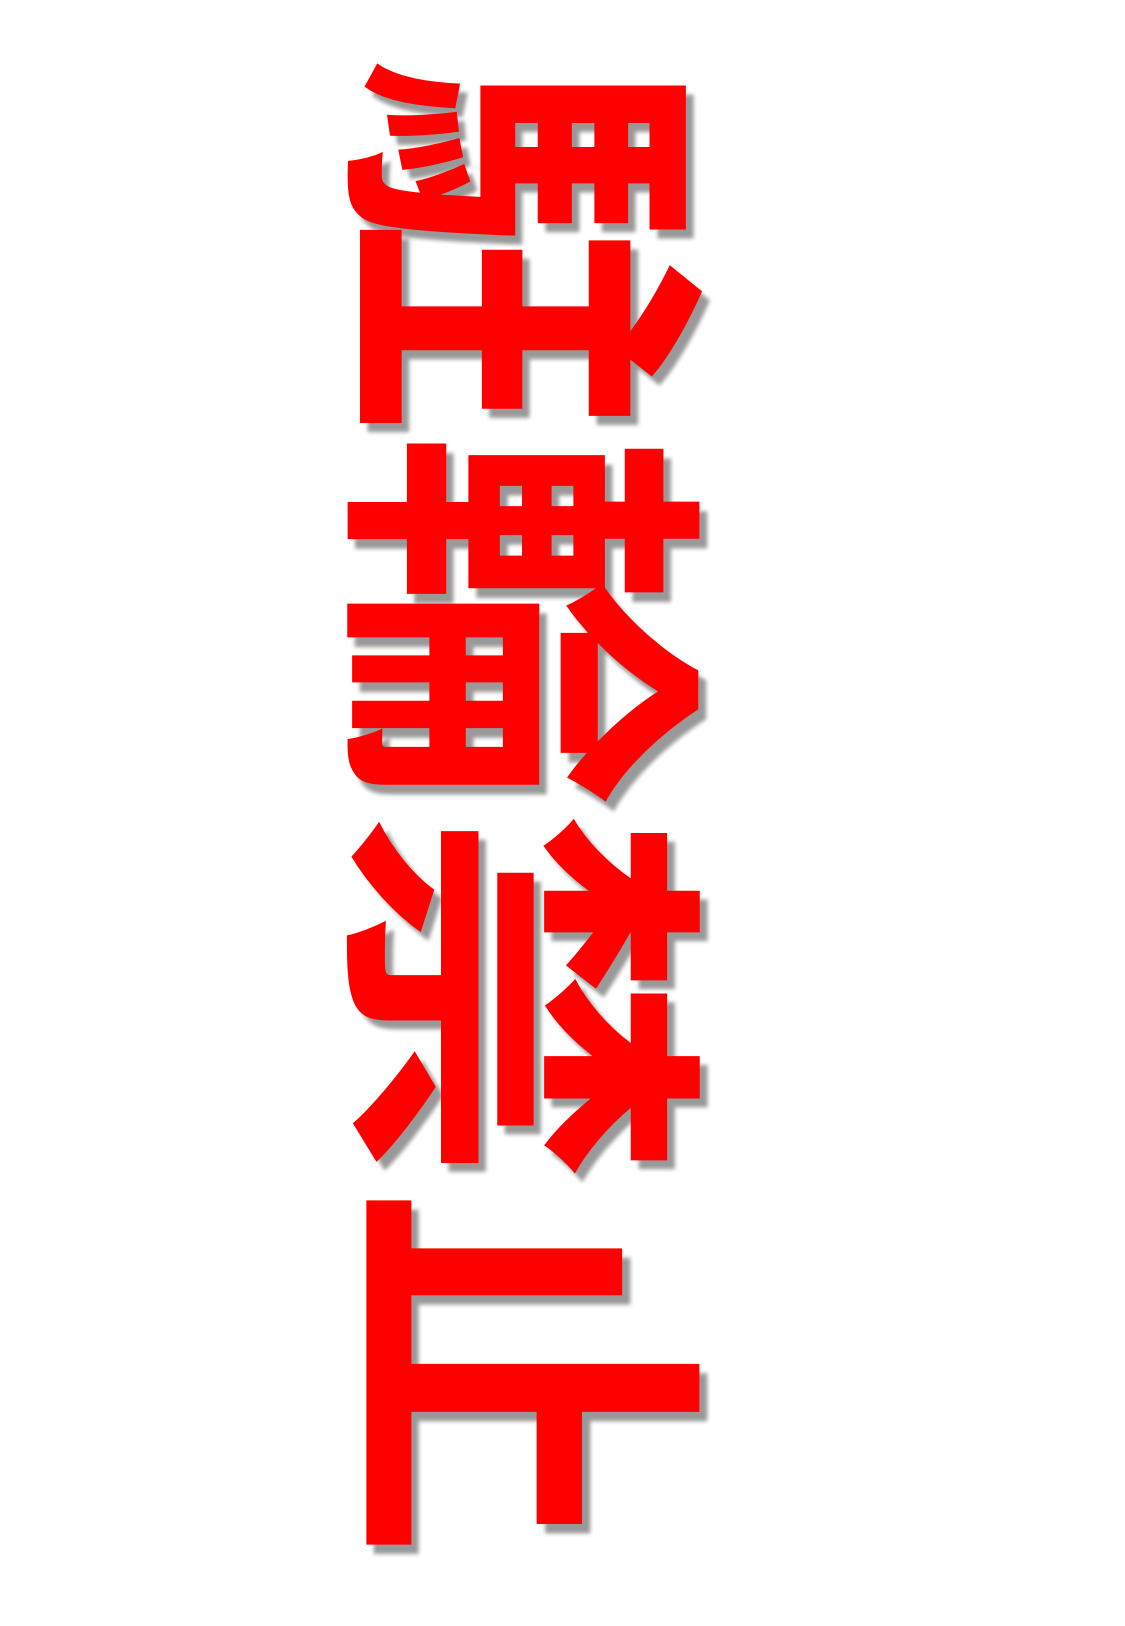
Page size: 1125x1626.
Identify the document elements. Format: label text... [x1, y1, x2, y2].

text_box 駐輪禁止 [289, 42, 774, 1577]
